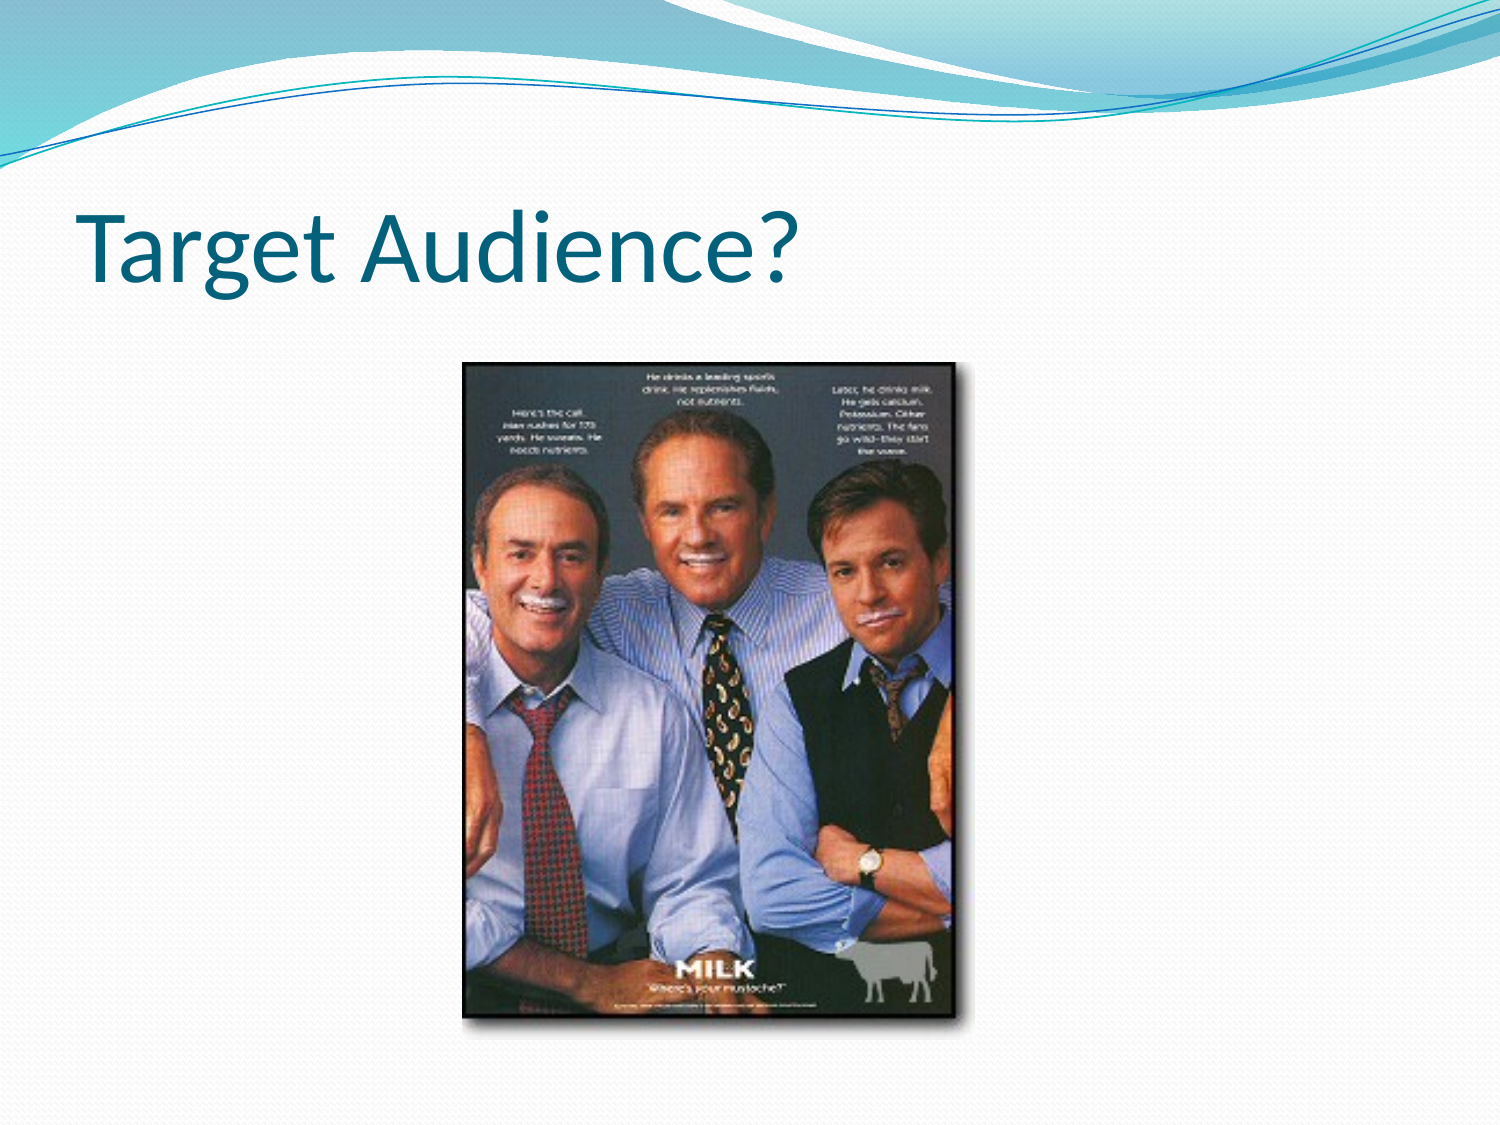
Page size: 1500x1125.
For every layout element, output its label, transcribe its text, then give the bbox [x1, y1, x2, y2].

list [462, 362, 976, 1040]
title Target Audience? [75, 115, 1425, 303]
